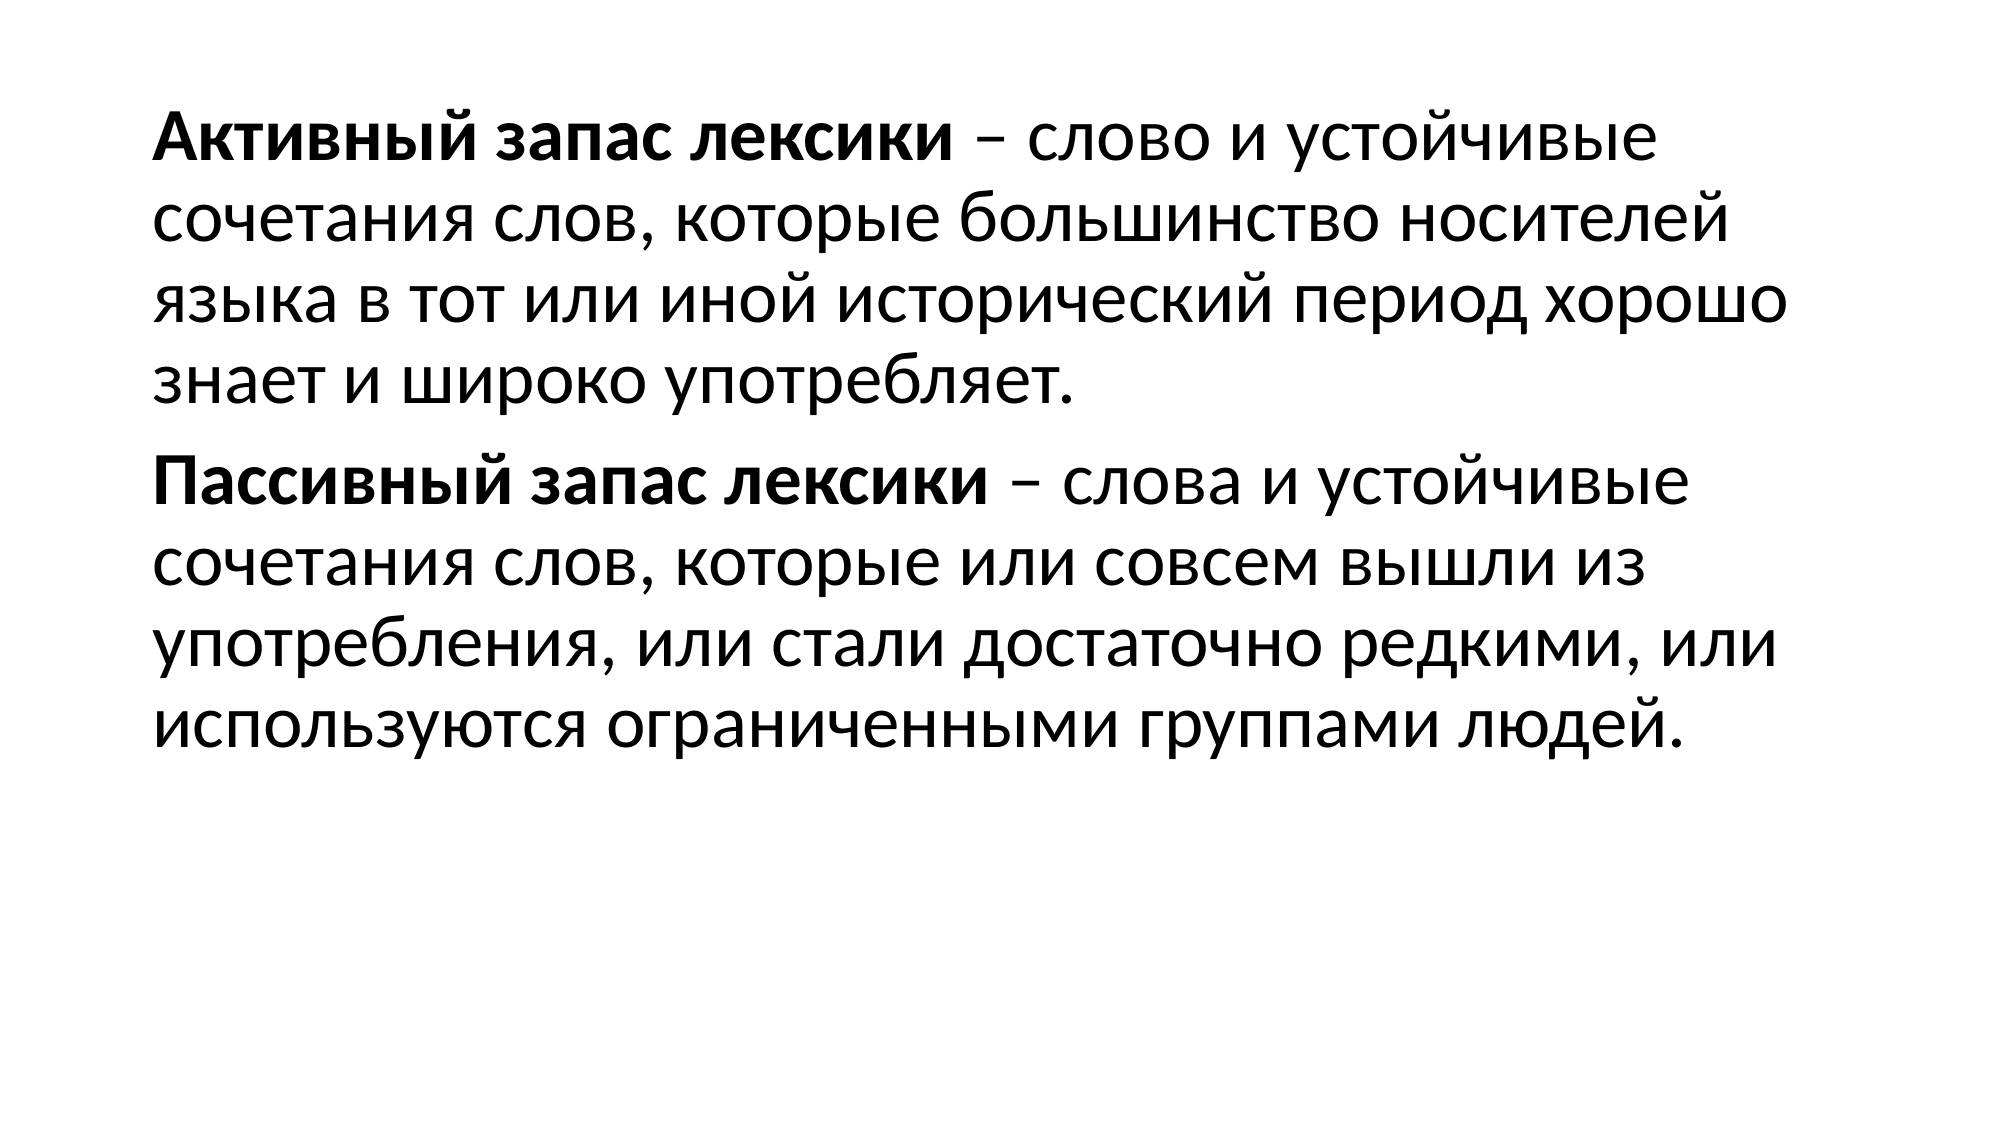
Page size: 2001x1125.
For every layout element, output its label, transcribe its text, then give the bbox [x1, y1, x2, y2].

list Активный запас лексики – слово и устойчивые сочетания слов, которые большинство носителей языка в тот или иной исторический период хорошо знает и широко употребляет. Пассивный запас лексики – слова и устойчивые сочетания слов, которые или совсем вышли из употребления, или стали достаточно редкими, или используются ограниченными группами людей. [137, 87, 1863, 1014]
